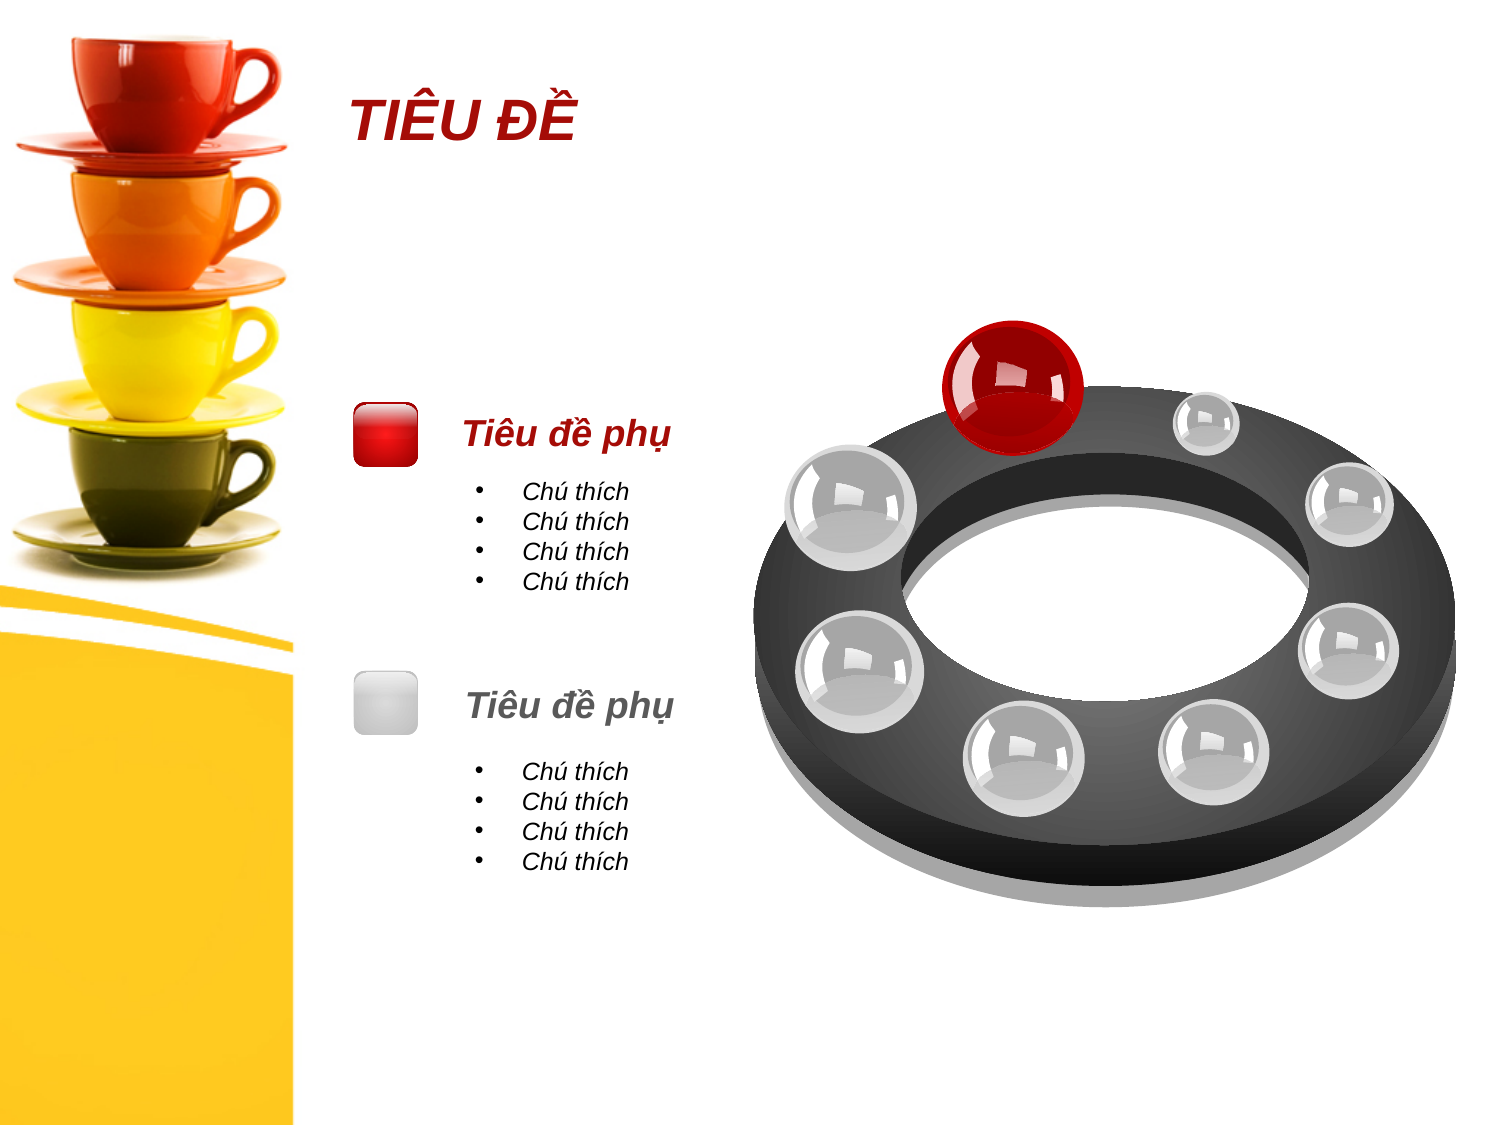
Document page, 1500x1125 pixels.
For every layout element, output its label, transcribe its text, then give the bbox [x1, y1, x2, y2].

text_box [753, 320, 1457, 908]
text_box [353, 401, 764, 605]
picture [0, 0, 1500, 1125]
text_box TIÊU ĐỀ [332, 75, 609, 160]
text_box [353, 670, 778, 885]
